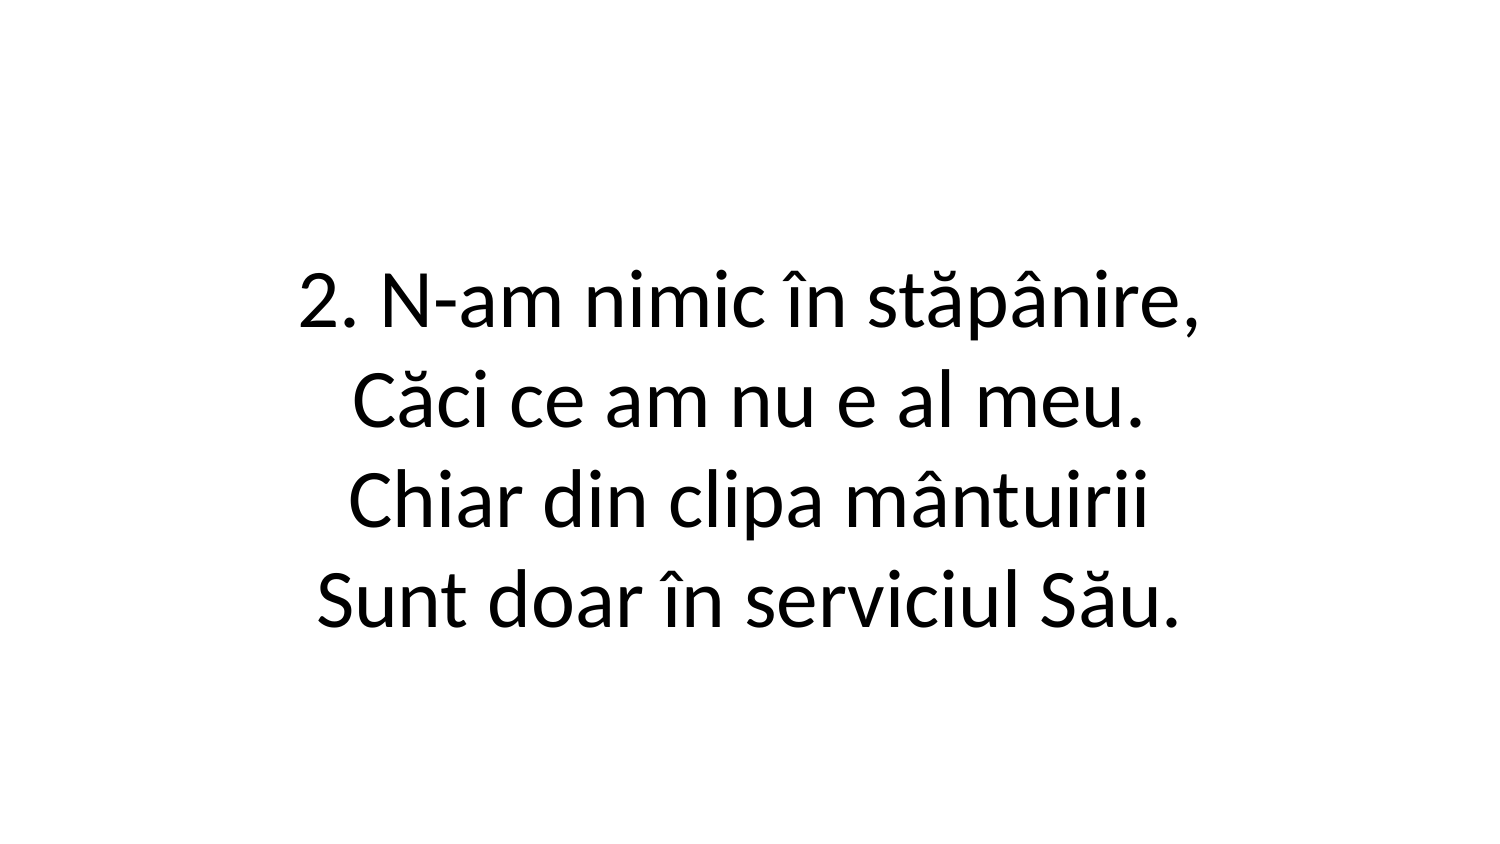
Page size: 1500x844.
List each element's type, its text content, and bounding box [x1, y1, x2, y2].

text_box 2. N-am nimic în stăpânire, Căci ce am nu e al meu. Chiar din clipa mântuirii Sunt doar în serviciul Său. [282, 192, 1218, 652]
